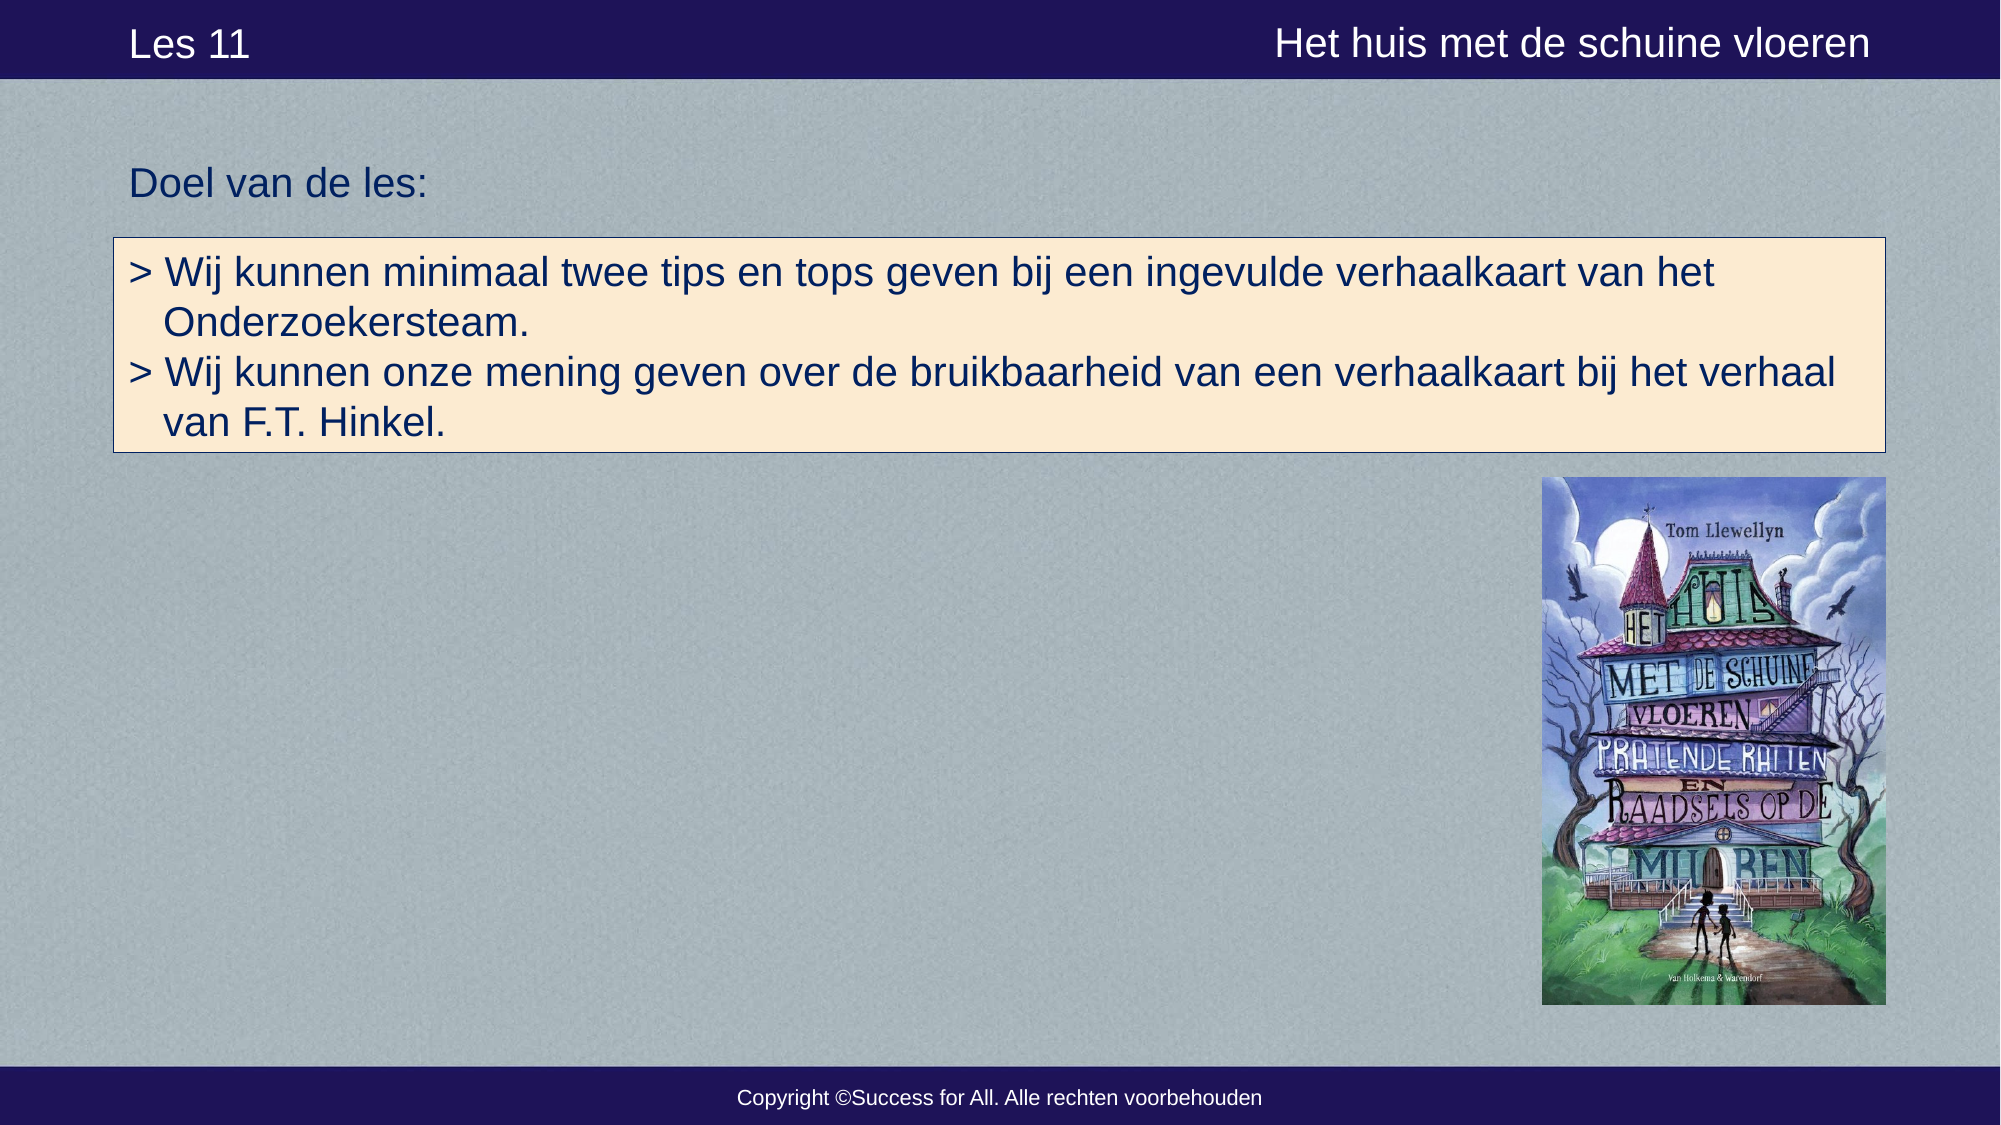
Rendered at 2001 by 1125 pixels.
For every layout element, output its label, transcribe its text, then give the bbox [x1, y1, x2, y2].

text_box Les 11 [114, 9, 354, 75]
text_box > Wij kunnen minimaal twee tips en tops geven bij een ingevulde verhaalkaart van het Onderzoekersteam. > Wij kunnen onze mening geven over de bruikbaarheid van een verhaalkaart bij het verhaal van F.T. Hinkel. [113, 237, 1886, 453]
text_box Het huis met de schuine vloeren [999, 8, 1886, 73]
text_box Doel van de les: [113, 148, 1635, 214]
text_box Copyright ©Success for All. Alle rechten voorbehouden [0, 1076, 2000, 1125]
picture [0, 0, 2001, 1125]
